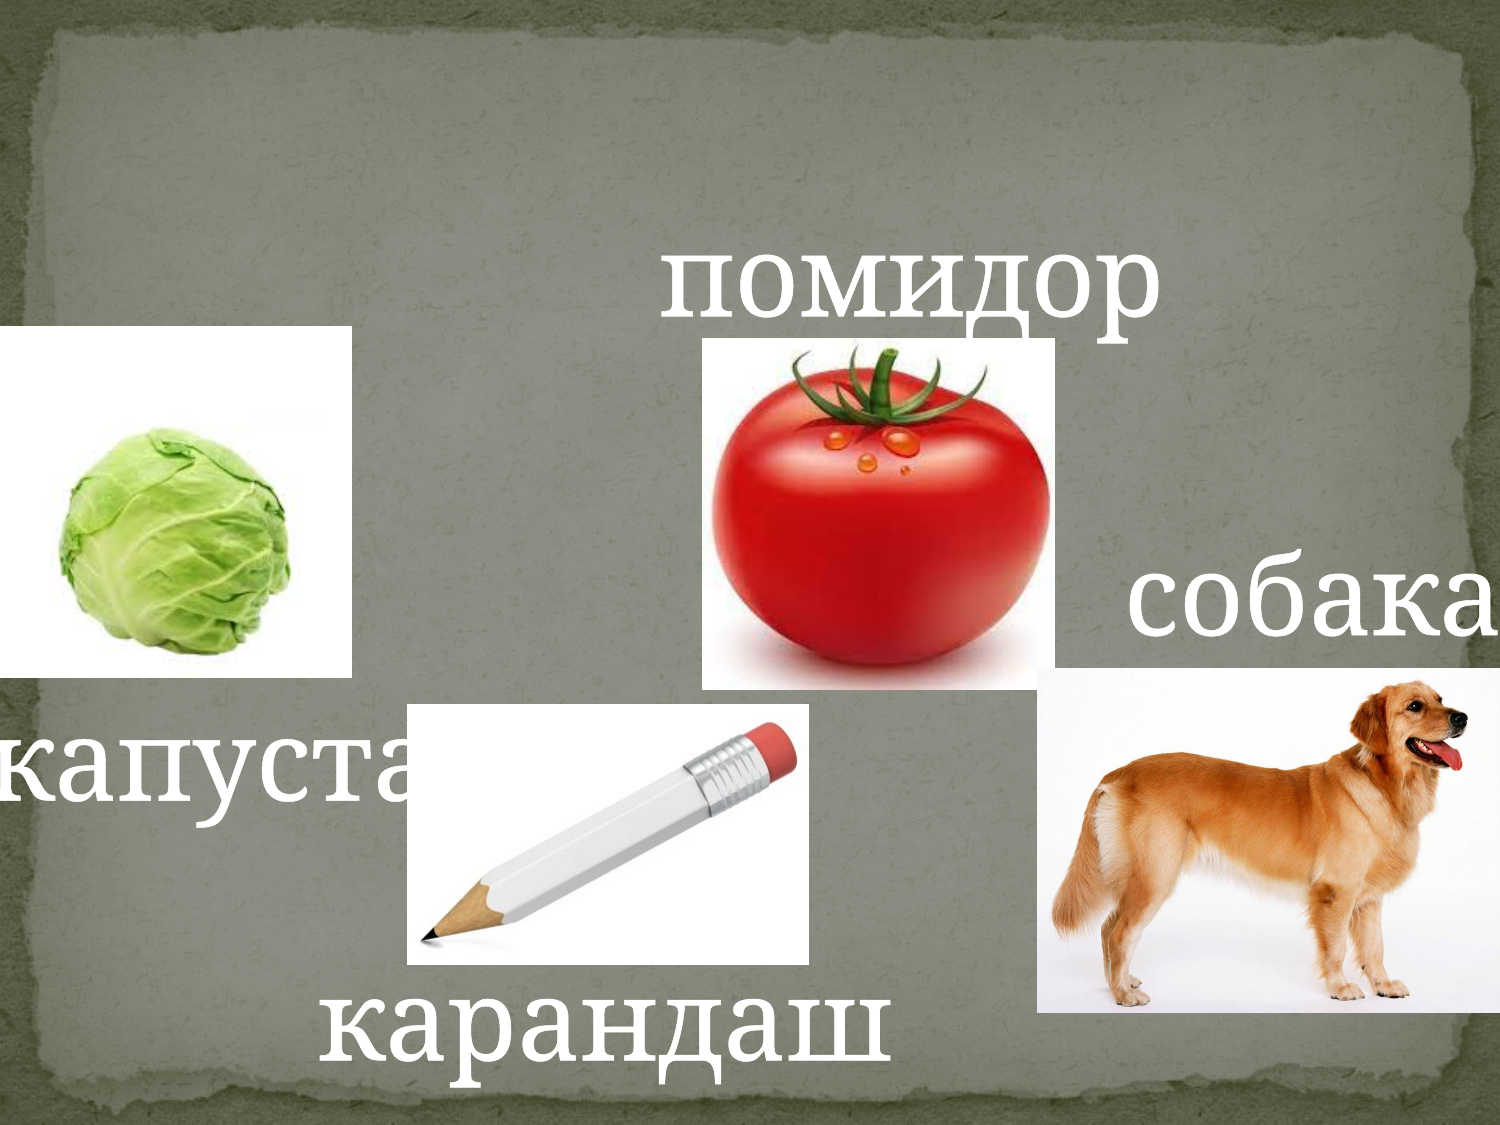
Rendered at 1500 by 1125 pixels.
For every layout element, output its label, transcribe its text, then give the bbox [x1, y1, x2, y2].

text_box карандаш [302, 940, 908, 1091]
text_box помидор [644, 196, 1180, 347]
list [2, 329, 350, 676]
text_box капуста [0, 680, 451, 831]
picture [407, 704, 809, 963]
picture [702, 340, 1500, 1013]
text_box собака [1108, 515, 1500, 661]
